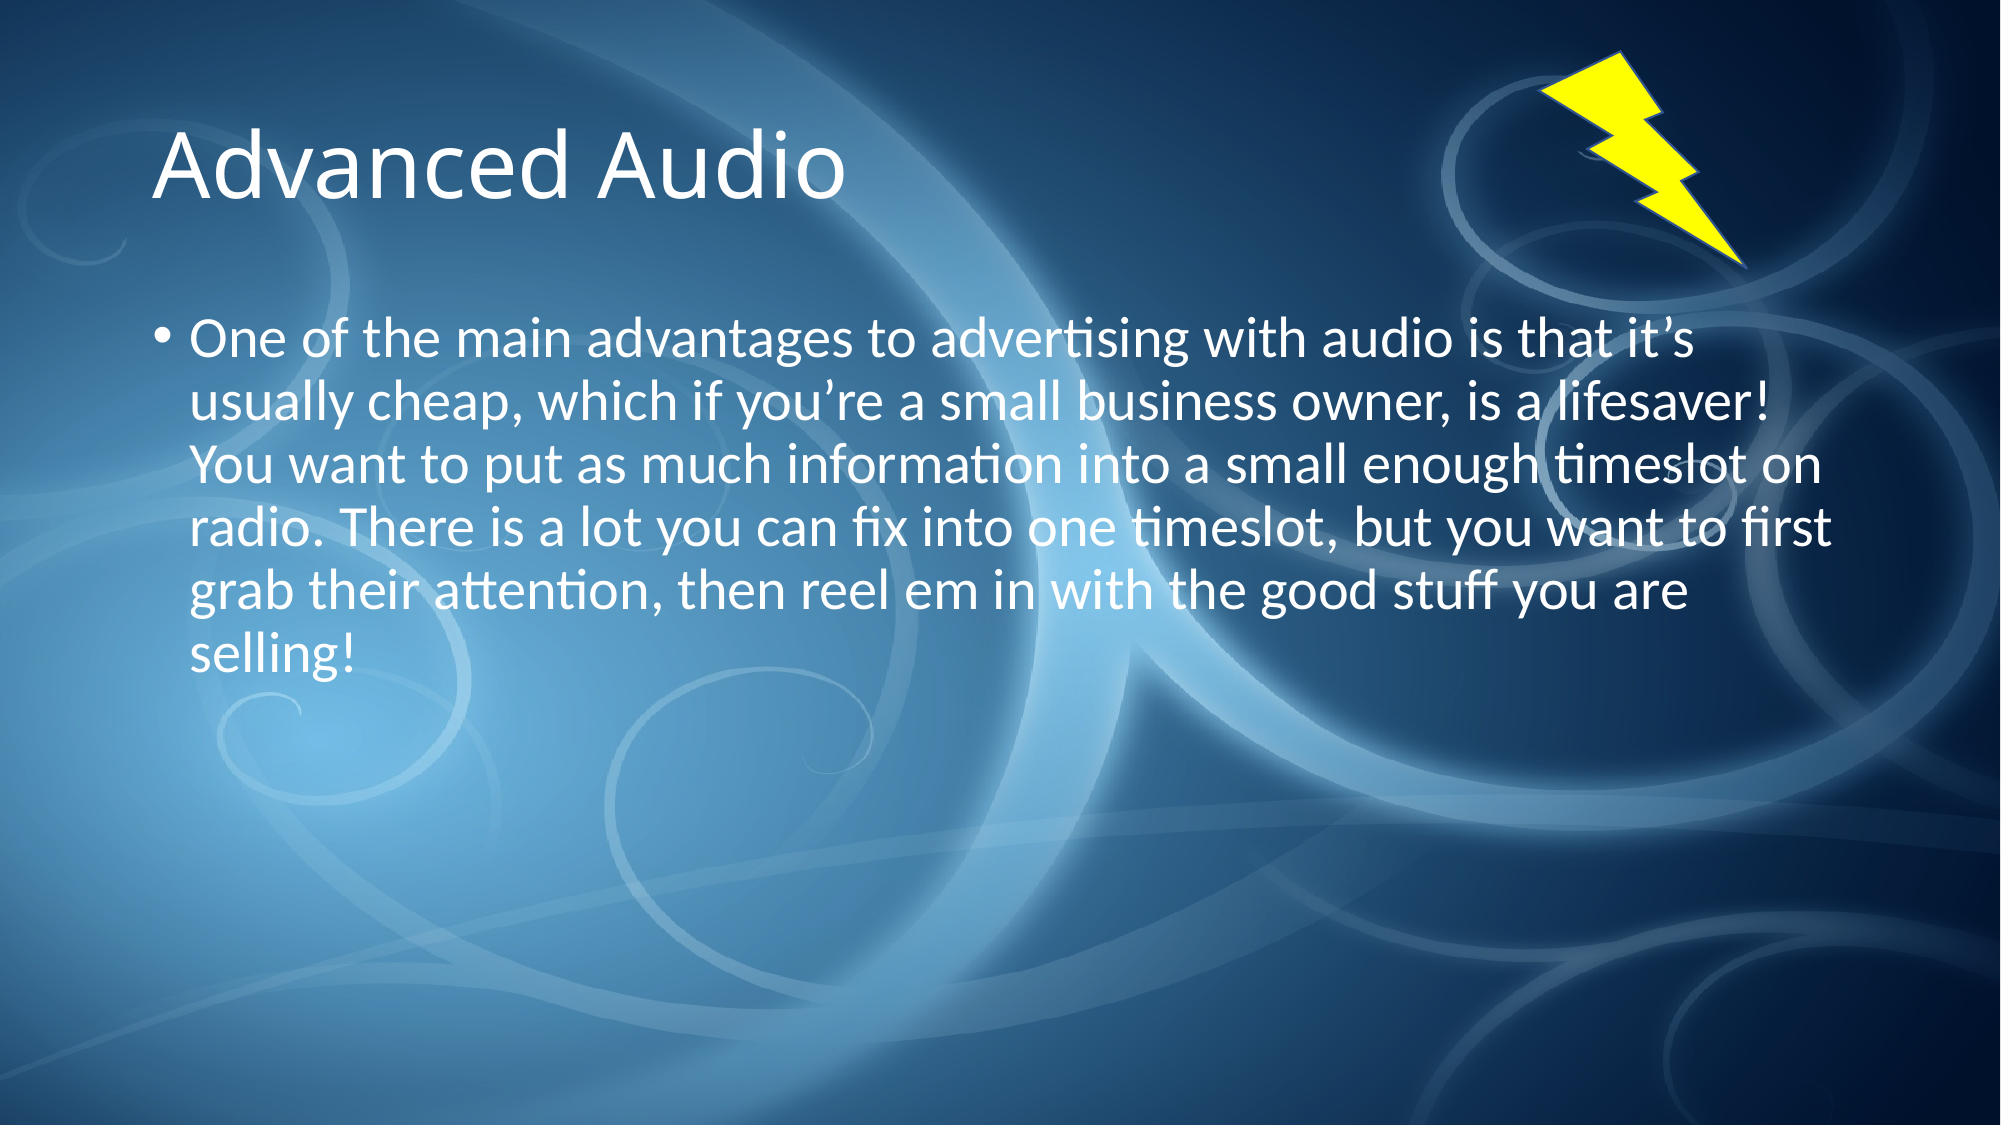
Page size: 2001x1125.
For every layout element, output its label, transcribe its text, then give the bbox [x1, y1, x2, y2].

picture [0, 0, 2001, 1125]
list One of the main advantages to advertising with audio is that it’s usually cheap, which if you’re a small business owner, is a lifesaver! You want to put as much information into a small enough timeslot on radio. There is a lot you can fix into one timeslot, but you want to first grab their attention, then reel em in with the good stuff you are selling! [137, 299, 1863, 1014]
title Advanced Audio [137, 59, 1863, 278]
text_box [1536, 49, 1749, 270]
